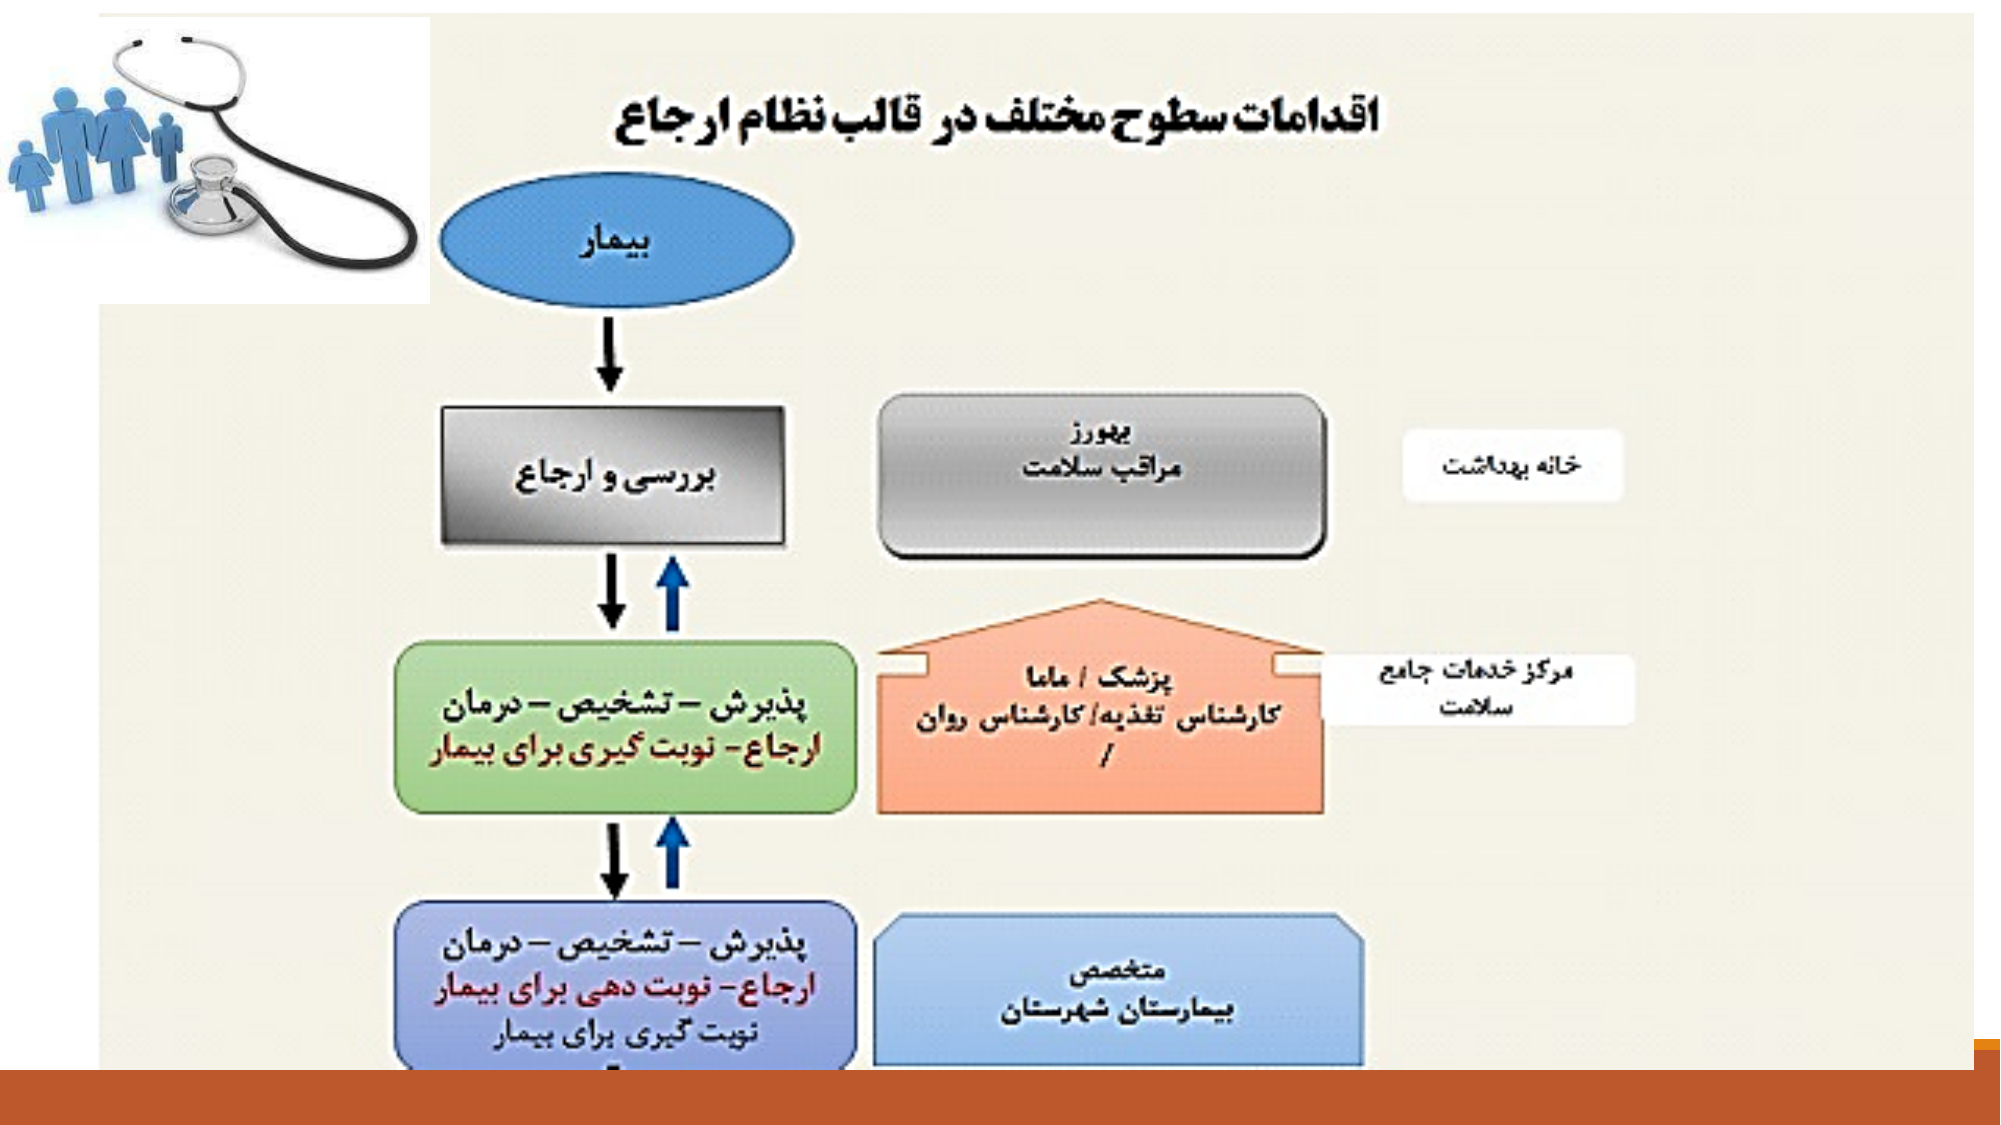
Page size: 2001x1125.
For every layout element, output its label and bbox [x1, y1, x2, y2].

list [0, 12, 1974, 1071]
picture [0, 17, 431, 305]
